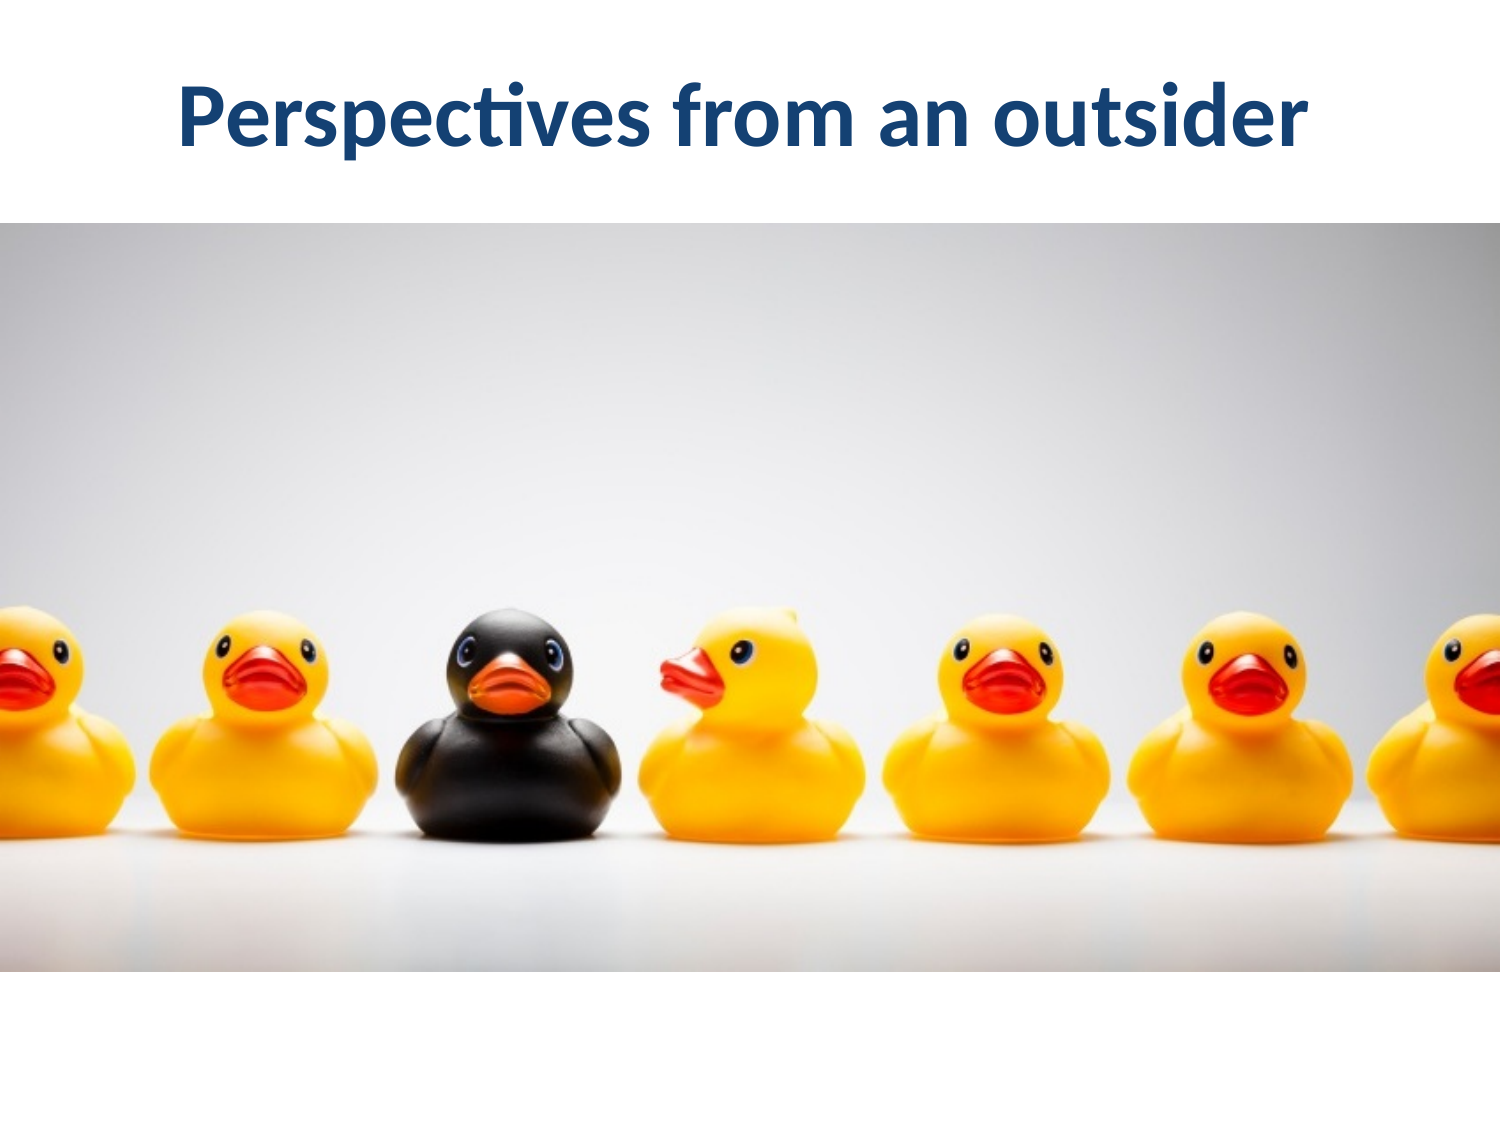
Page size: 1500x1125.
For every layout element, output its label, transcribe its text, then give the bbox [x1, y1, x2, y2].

picture [0, 223, 1500, 972]
title Perspectives from an outsider [163, 59, 1457, 195]
